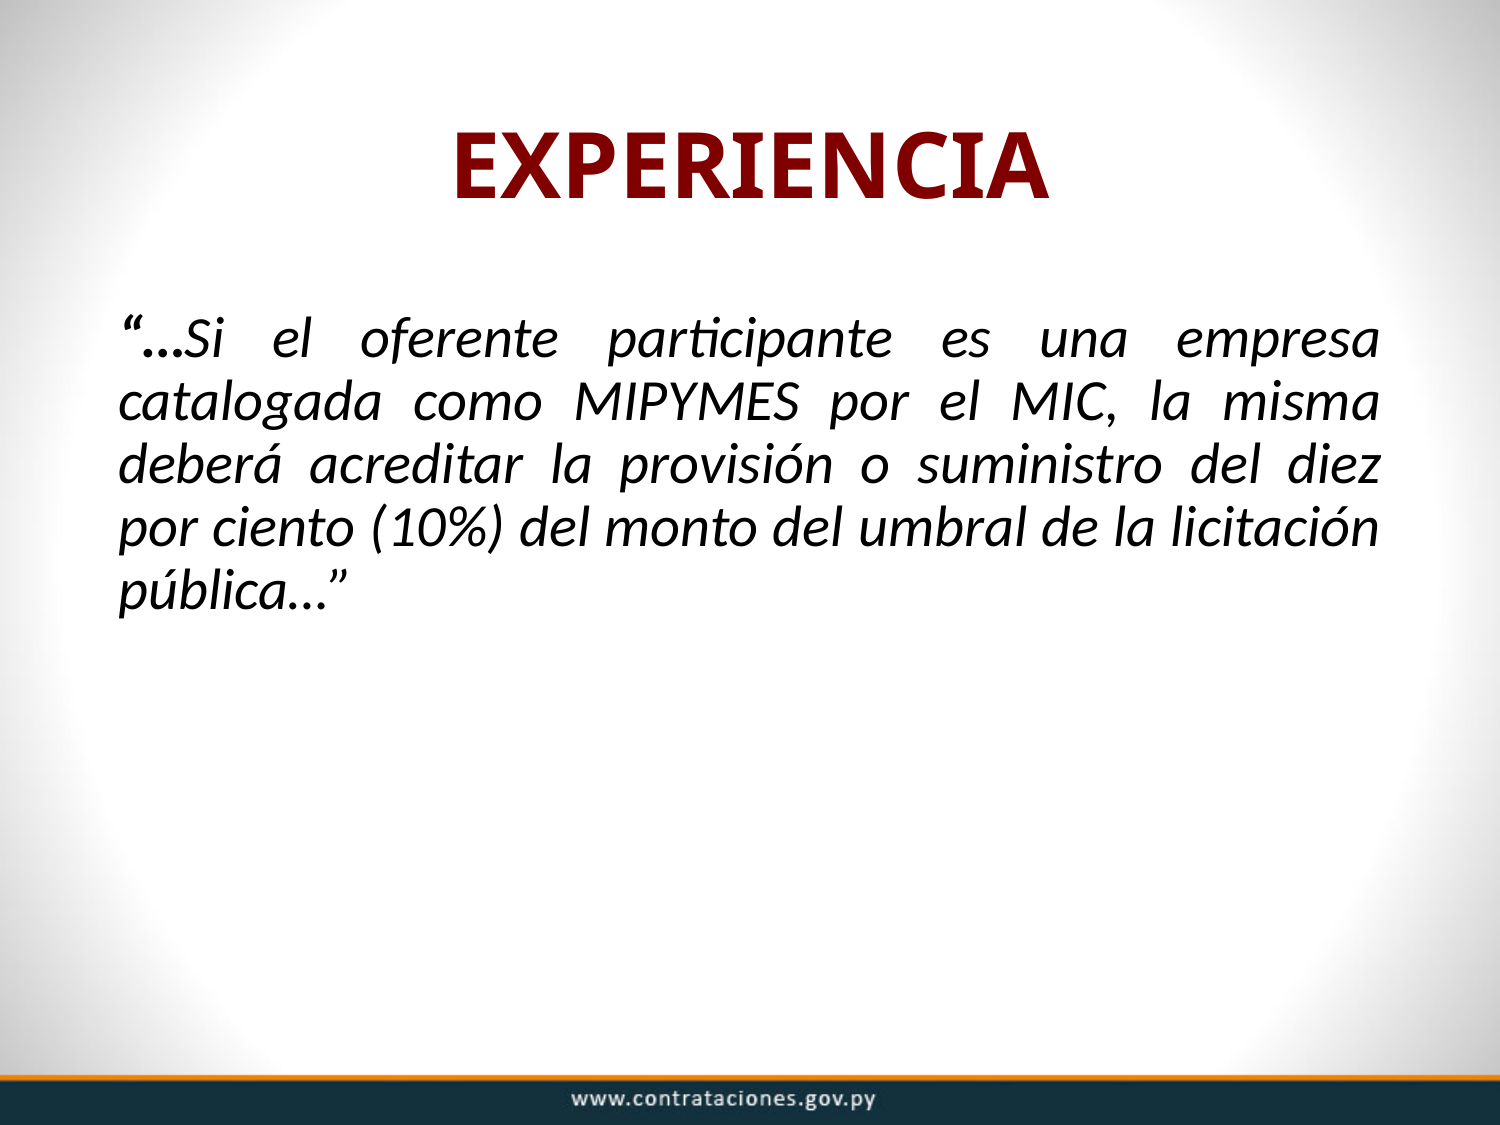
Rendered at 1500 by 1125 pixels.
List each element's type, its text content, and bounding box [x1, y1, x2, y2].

list “…Si el oferente participante es una empresa catalogada como MIPYMES por el MIC, la misma deberá acreditar la provisión o suministro del diez por ciento (10%) del monto del umbral de la licitación pública…” [103, 299, 1397, 1014]
title EXPERIENCIA [103, 59, 1397, 278]
picture [0, 0, 1500, 1125]
